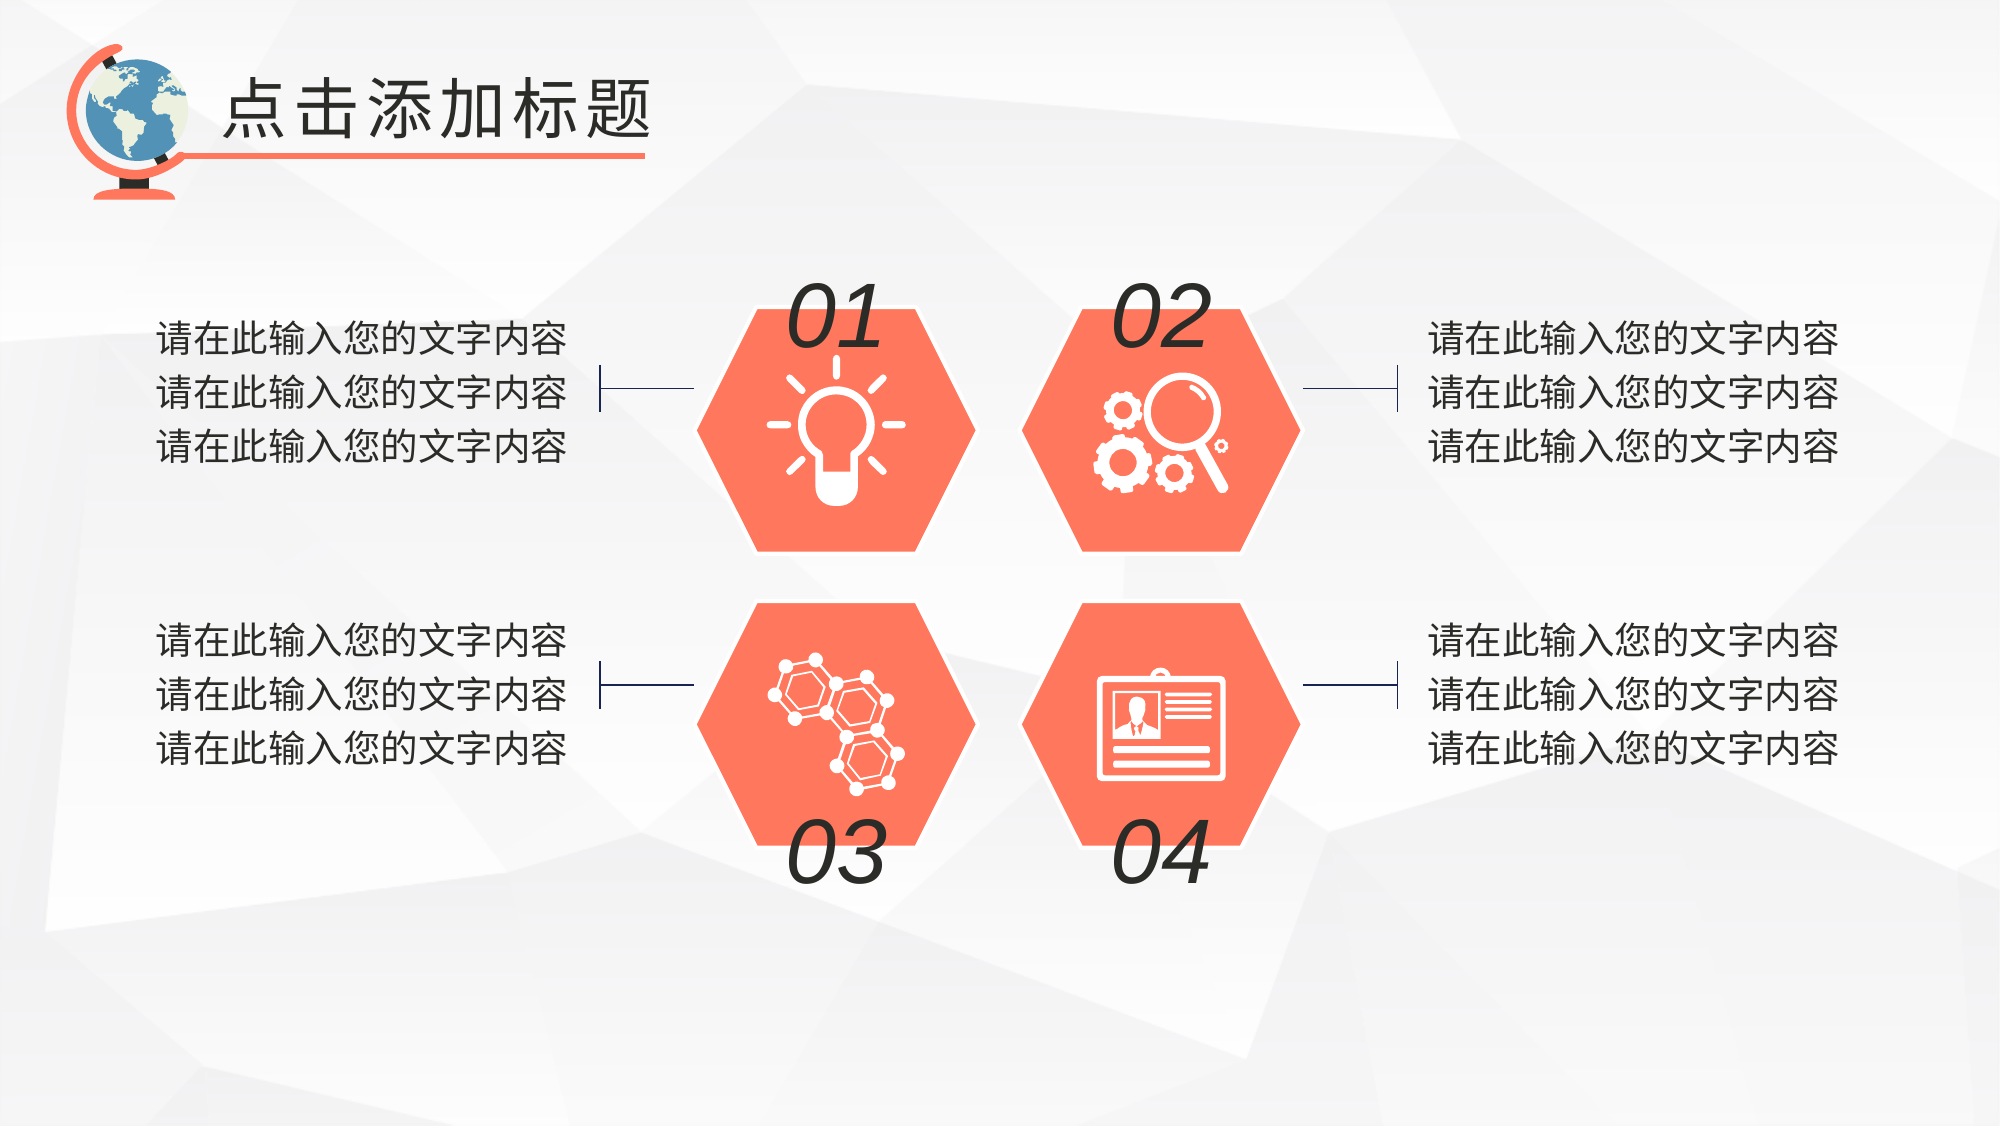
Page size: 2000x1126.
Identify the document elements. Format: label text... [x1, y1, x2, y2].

text_box [1017, 304, 1305, 556]
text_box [1302, 660, 1398, 709]
text_box 02 [1088, 248, 1234, 370]
text_box 请在此输入您的文字内容 请在此输入您的文字内容 请在此输入您的文字内容 [140, 601, 600, 778]
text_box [599, 364, 695, 413]
text_box 04 [1088, 784, 1234, 910]
text_box [692, 598, 980, 850]
text_box 请在此输入您的文字内容 请在此输入您的文字内容 请在此输入您的文字内容 [1412, 601, 1872, 778]
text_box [66, 42, 703, 200]
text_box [766, 651, 907, 798]
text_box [766, 354, 906, 507]
text_box 03 [763, 804, 909, 910]
text_box 01 [763, 248, 909, 356]
text_box [1017, 598, 1305, 850]
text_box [1092, 366, 1230, 495]
text_box 请在此输入您的文字内容 请在此输入您的文字内容 请在此输入您的文字内容 [1412, 298, 1872, 476]
picture [0, 0, 2000, 1126]
text_box 请在此输入您的文字内容 请在此输入您的文字内容 请在此输入您的文字内容 [140, 298, 600, 476]
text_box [1302, 364, 1398, 413]
text_box [692, 304, 980, 556]
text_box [599, 660, 695, 709]
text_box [1096, 667, 1226, 782]
